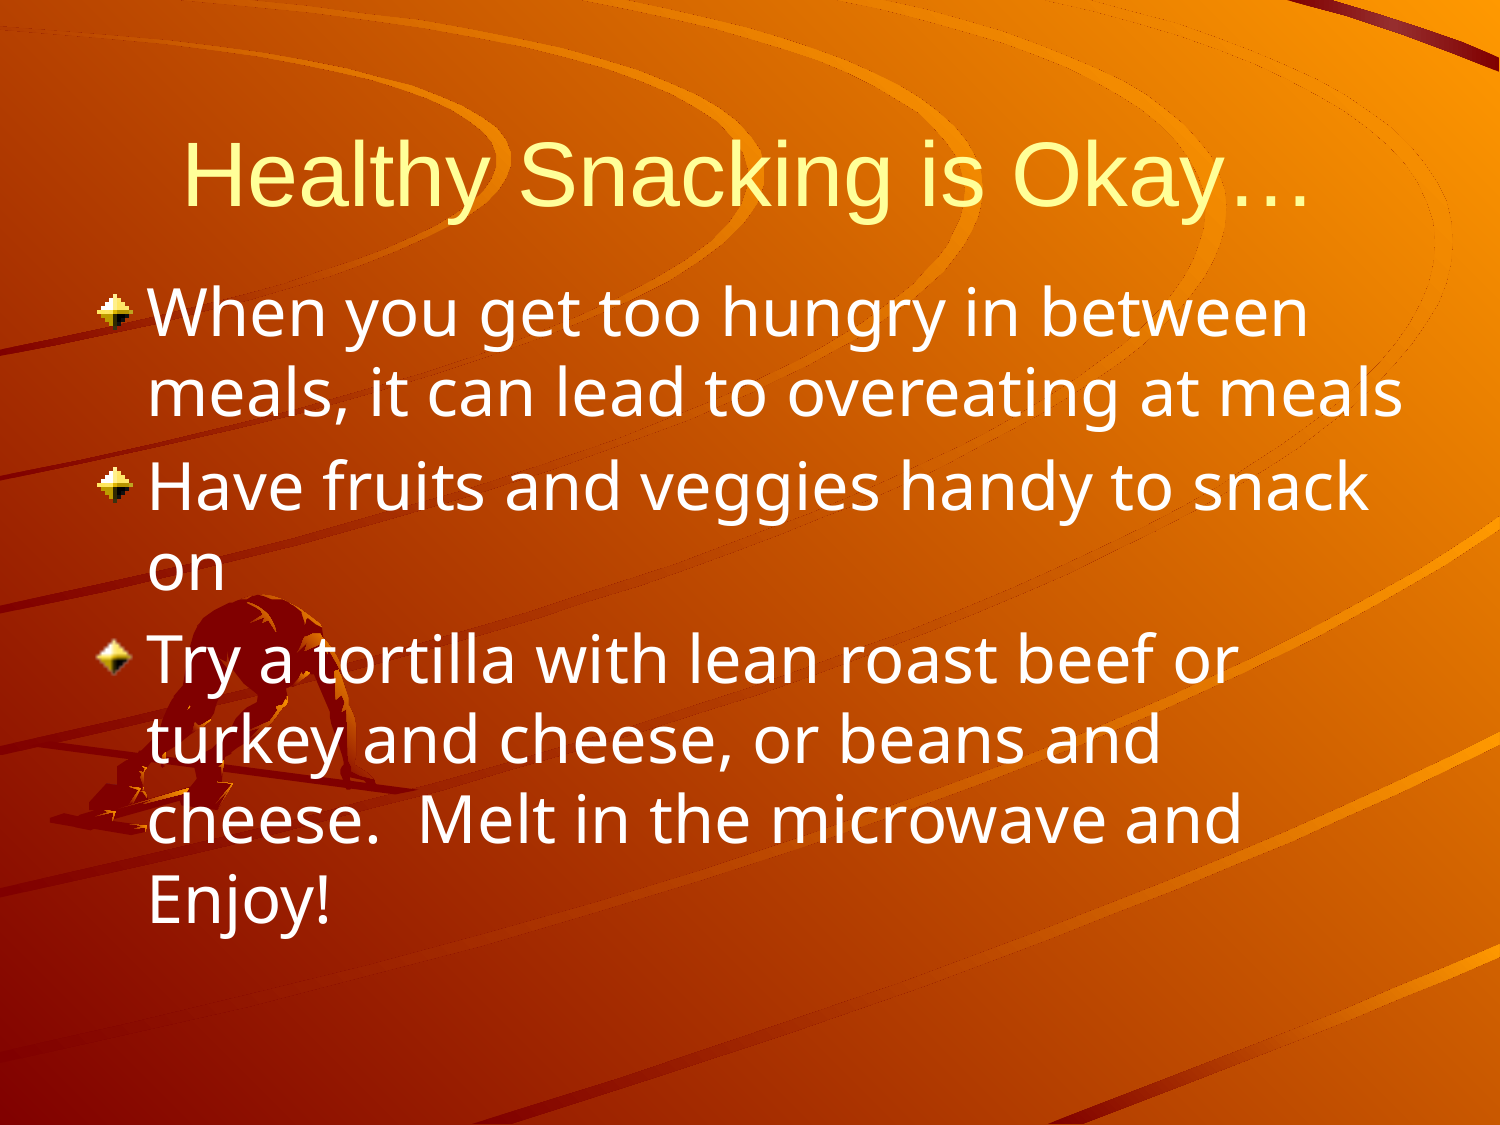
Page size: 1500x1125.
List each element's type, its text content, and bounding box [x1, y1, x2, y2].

picture [90, 633, 137, 680]
picture [90, 459, 137, 507]
picture [90, 286, 137, 334]
title Healthy Snacking is Okay… [74, 25, 1426, 233]
list When you get too hungry in between meals, it can lead to overeating at meals Have fruits and veggies handy to snack on Try a tortilla with lean roast beef or turkey and cheese, or beans and cheese. Melt in the microwave and Enjoy! [74, 262, 1426, 1006]
